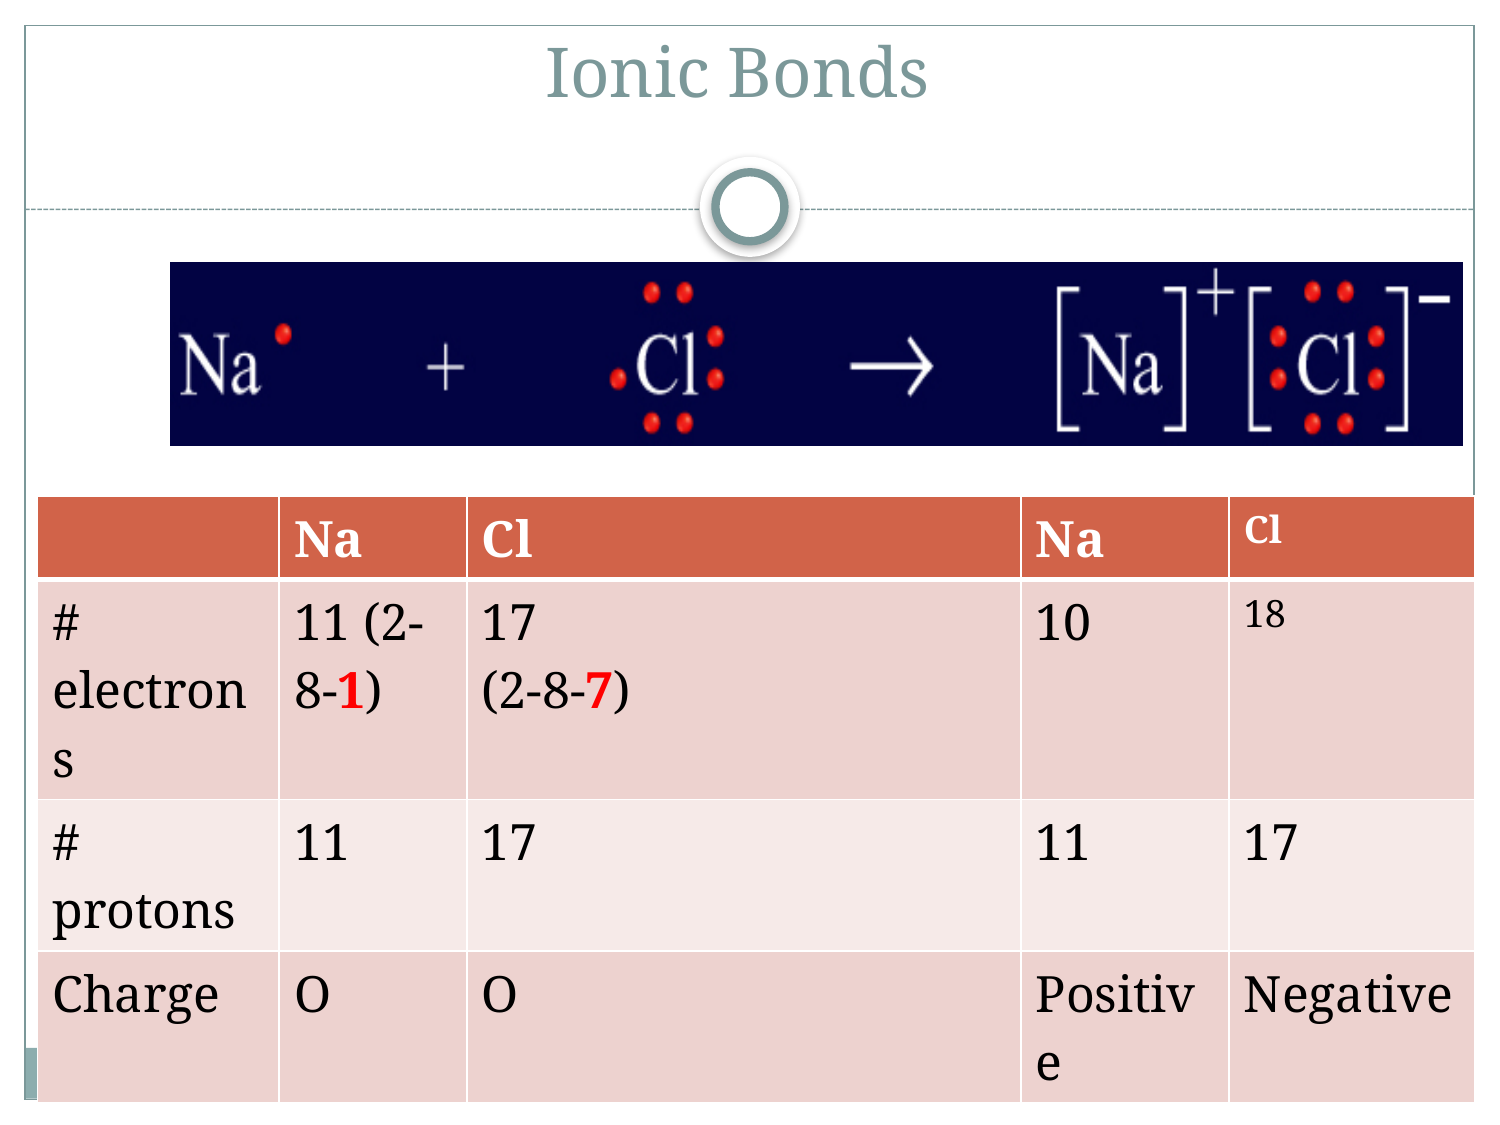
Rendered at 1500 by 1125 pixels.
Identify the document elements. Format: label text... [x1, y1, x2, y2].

table_header Cl [468, 497, 1020, 577]
table_cell # protons [38, 800, 278, 950]
picture [170, 262, 1463, 446]
table_header [38, 497, 278, 577]
table_cell 11 [1022, 800, 1228, 950]
table_cell O [468, 952, 1020, 1102]
table_cell 11 [280, 800, 466, 950]
table_cell # electrons [38, 582, 278, 799]
text_box Ionic Bonds [37, 0, 1438, 125]
table_header Na [1022, 497, 1228, 577]
table_cell Positive [1022, 952, 1228, 1102]
table_cell Charge [38, 952, 278, 1102]
table_cell 10 [1022, 582, 1228, 799]
table_cell O [280, 952, 466, 1102]
table_cell Negative [1230, 952, 1474, 1102]
table_header Na [280, 497, 466, 577]
table_cell 17 [1230, 800, 1474, 950]
table_cell 17 [468, 800, 1020, 950]
table_header Cl [1230, 497, 1474, 577]
table_cell 18 [1230, 582, 1474, 799]
table_cell 17 (2-8-7) [468, 582, 1020, 799]
table_cell 11 (2-8-1) [280, 582, 466, 799]
